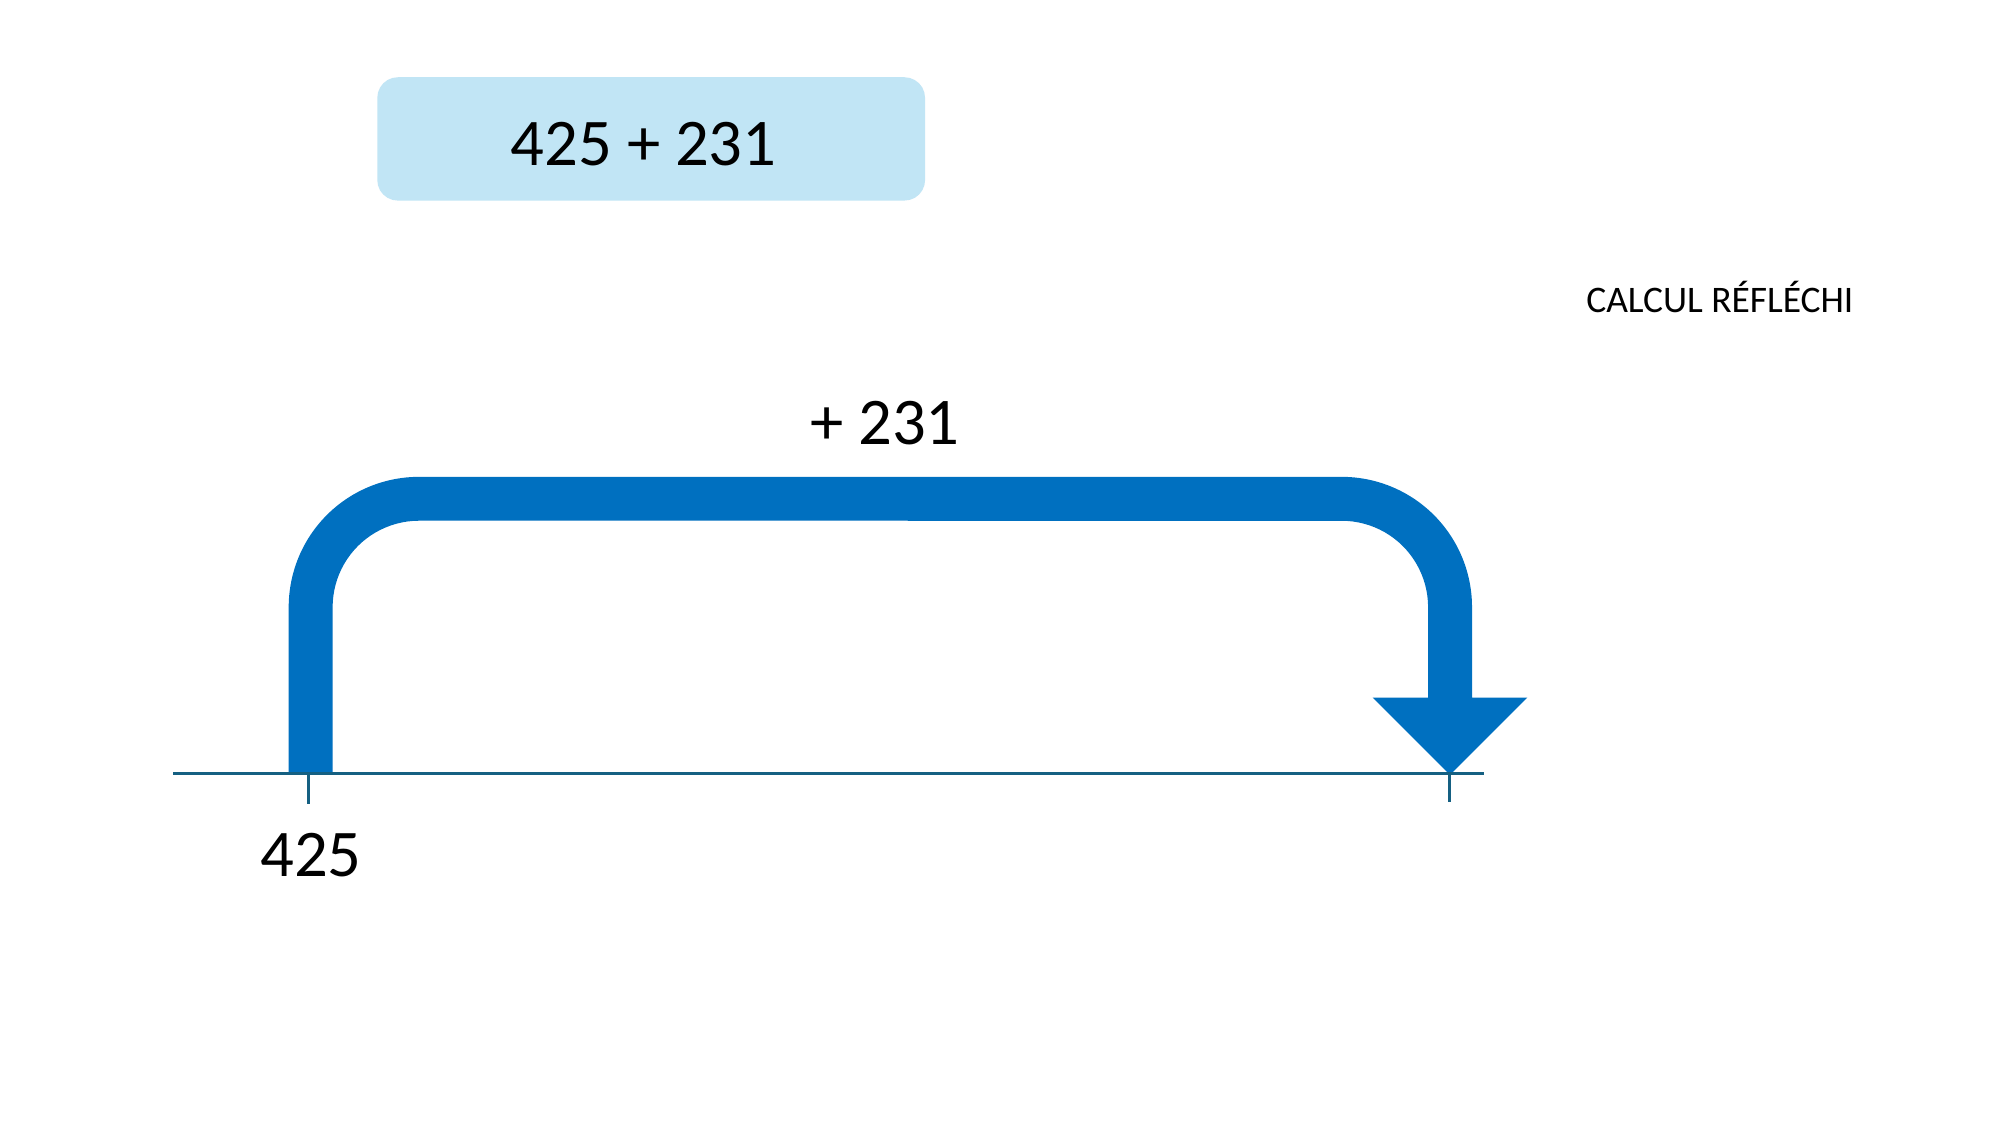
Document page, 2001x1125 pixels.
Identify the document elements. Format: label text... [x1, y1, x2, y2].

text_box 425 [84, 802, 553, 897]
text_box + 231 [643, 370, 1112, 466]
text_box 425 + 231 [375, 75, 927, 203]
text_box [288, 476, 1528, 772]
text_box CALCUL RÉFLÉCHI [1571, 267, 1878, 328]
